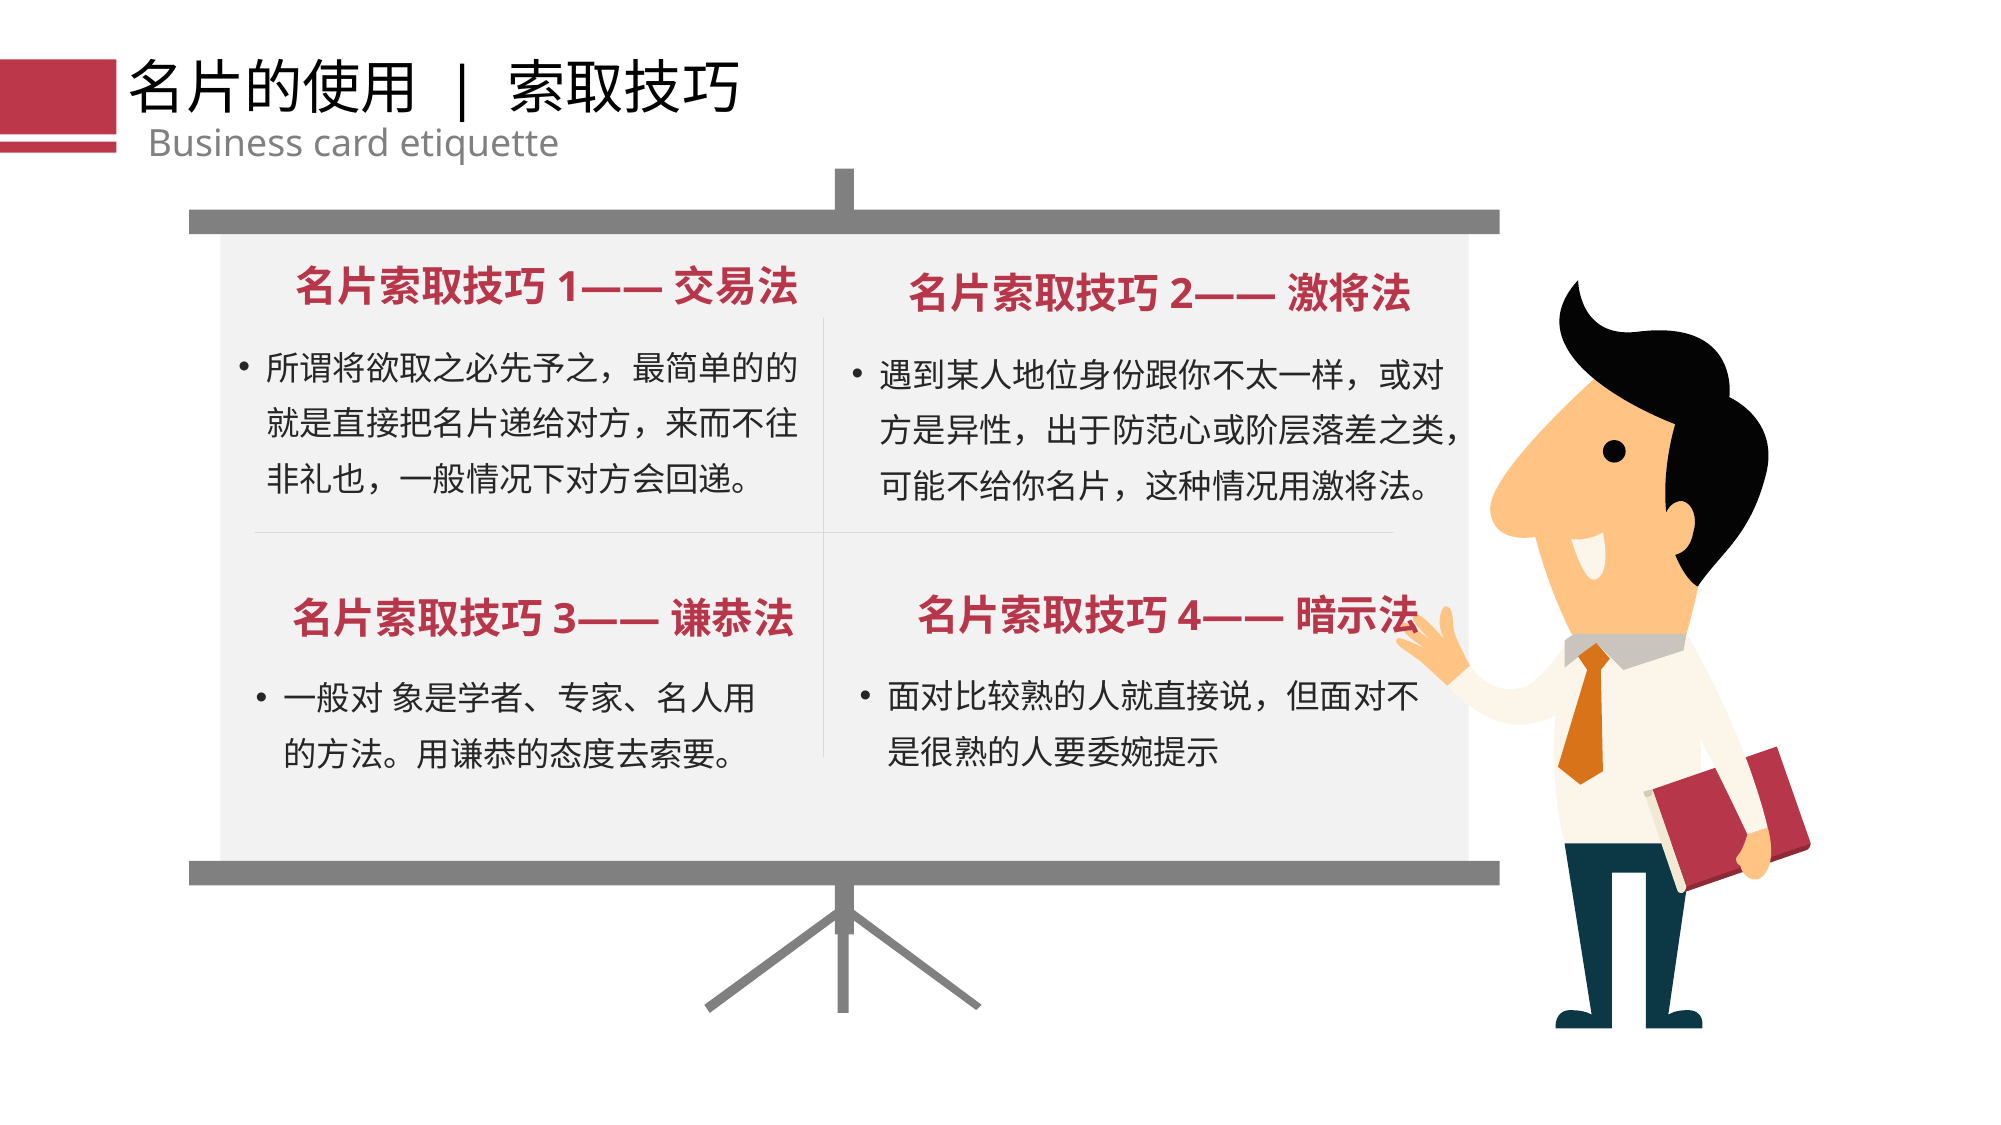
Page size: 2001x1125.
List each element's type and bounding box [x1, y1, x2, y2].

text_box [836, 258, 1477, 539]
text_box [189, 168, 1811, 1029]
text_box [844, 580, 1437, 861]
text_box [240, 584, 792, 863]
text_box [223, 251, 815, 532]
text_box [0, 42, 740, 172]
